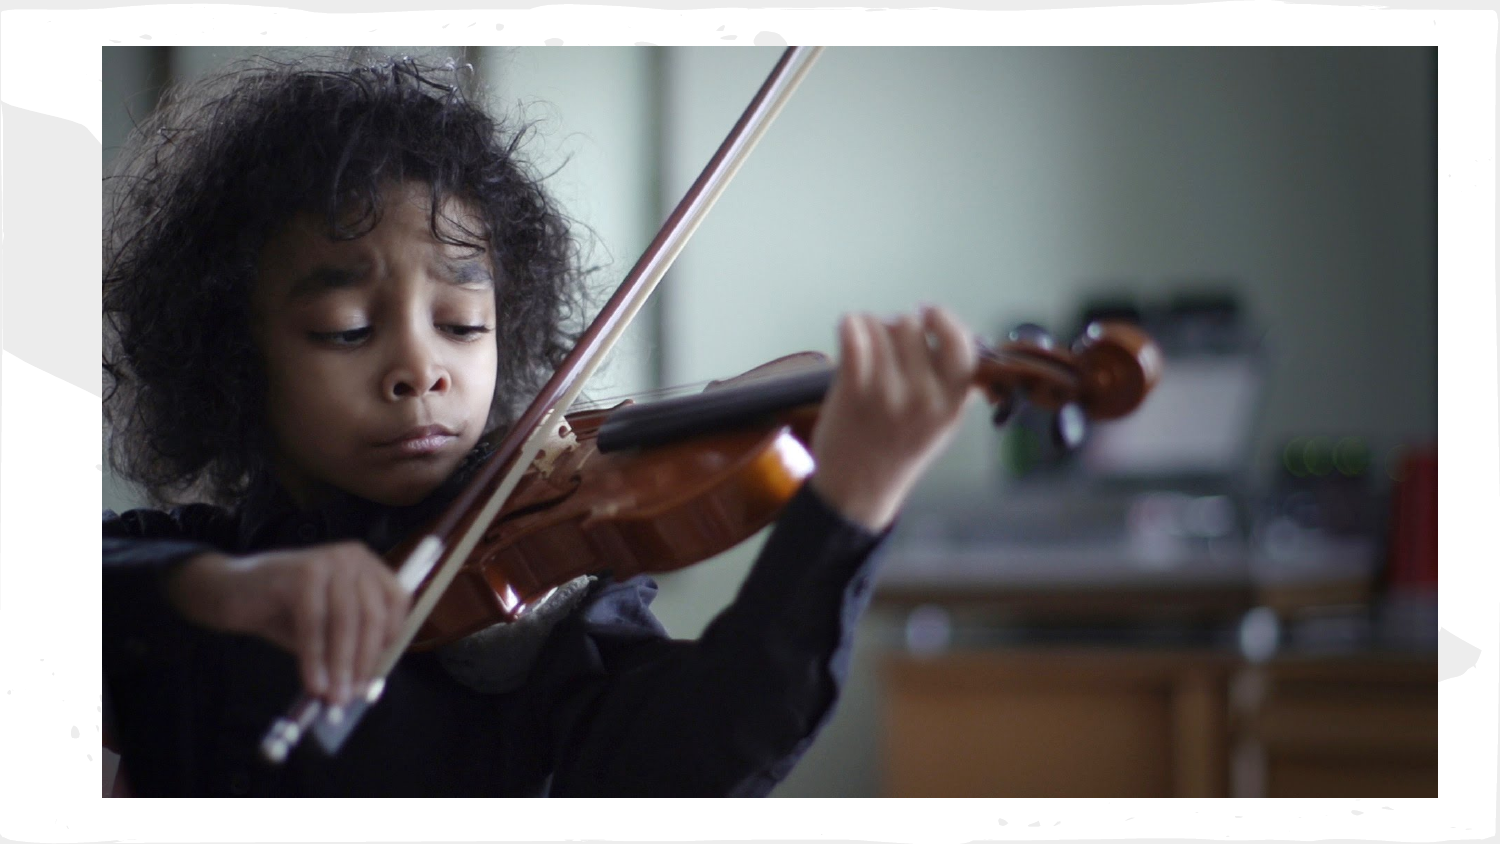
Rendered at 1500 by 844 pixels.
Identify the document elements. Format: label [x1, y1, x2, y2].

picture [102, 45, 1439, 798]
